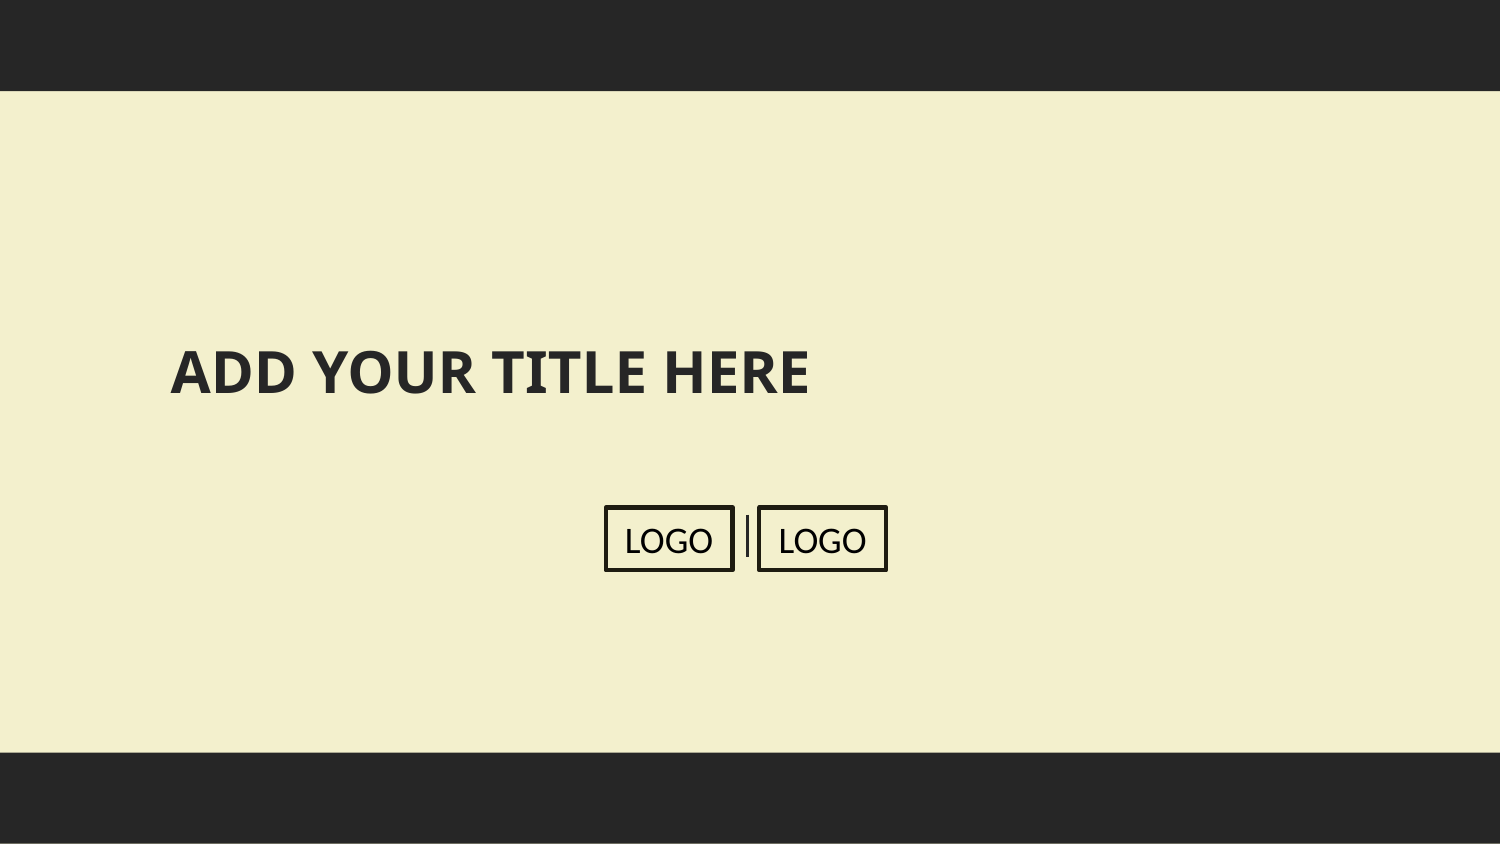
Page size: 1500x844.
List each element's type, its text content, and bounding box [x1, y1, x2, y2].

text_box LOGO [763, 508, 882, 569]
text_box [0, 0, 1500, 93]
text_box LOGO [610, 508, 729, 569]
text_box [0, 751, 1500, 844]
text_box [604, 505, 735, 572]
text_box ADD YOUR TITLE HERE [155, 327, 1340, 413]
text_box [757, 505, 888, 572]
